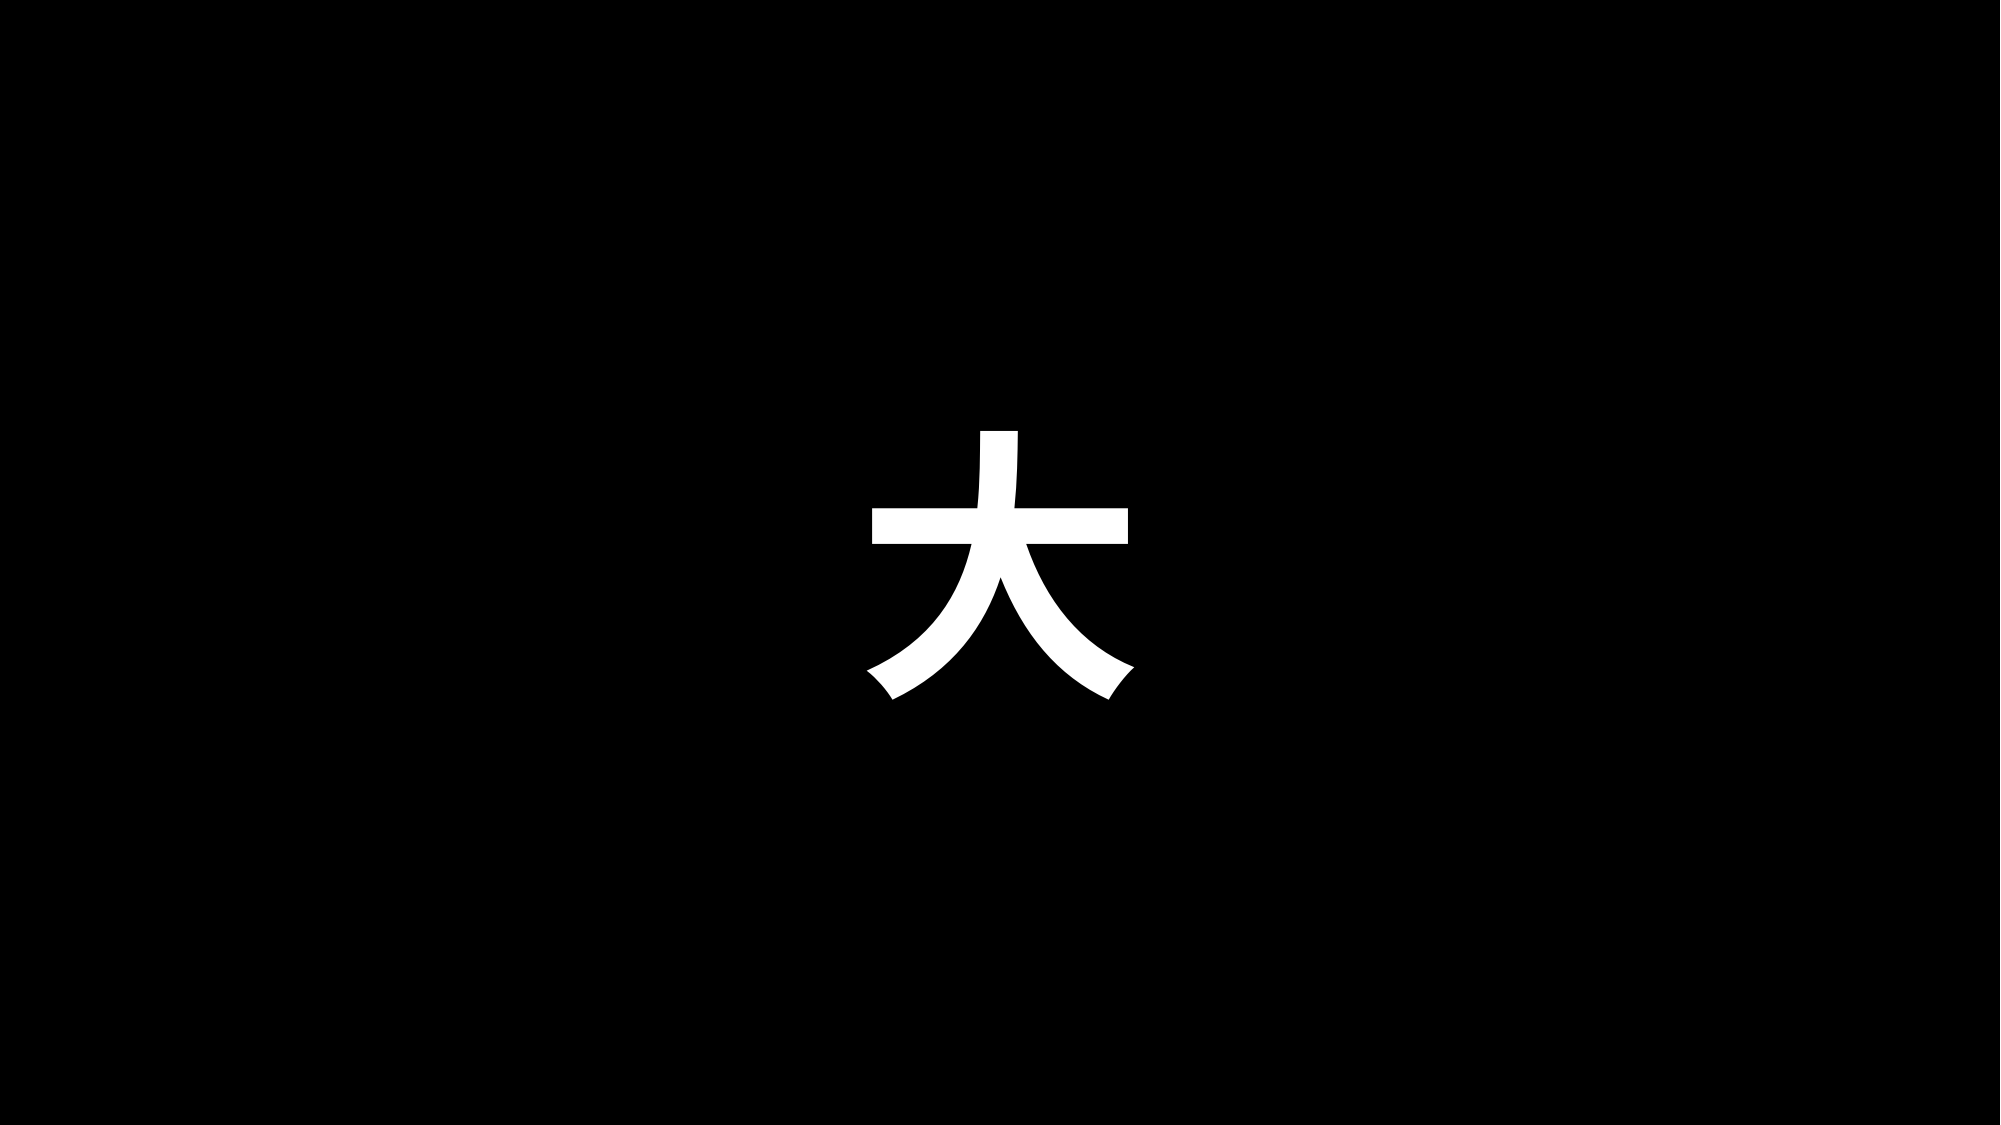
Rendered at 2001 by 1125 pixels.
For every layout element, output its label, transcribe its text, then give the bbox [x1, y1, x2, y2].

text_box 大 [813, 380, 1187, 741]
